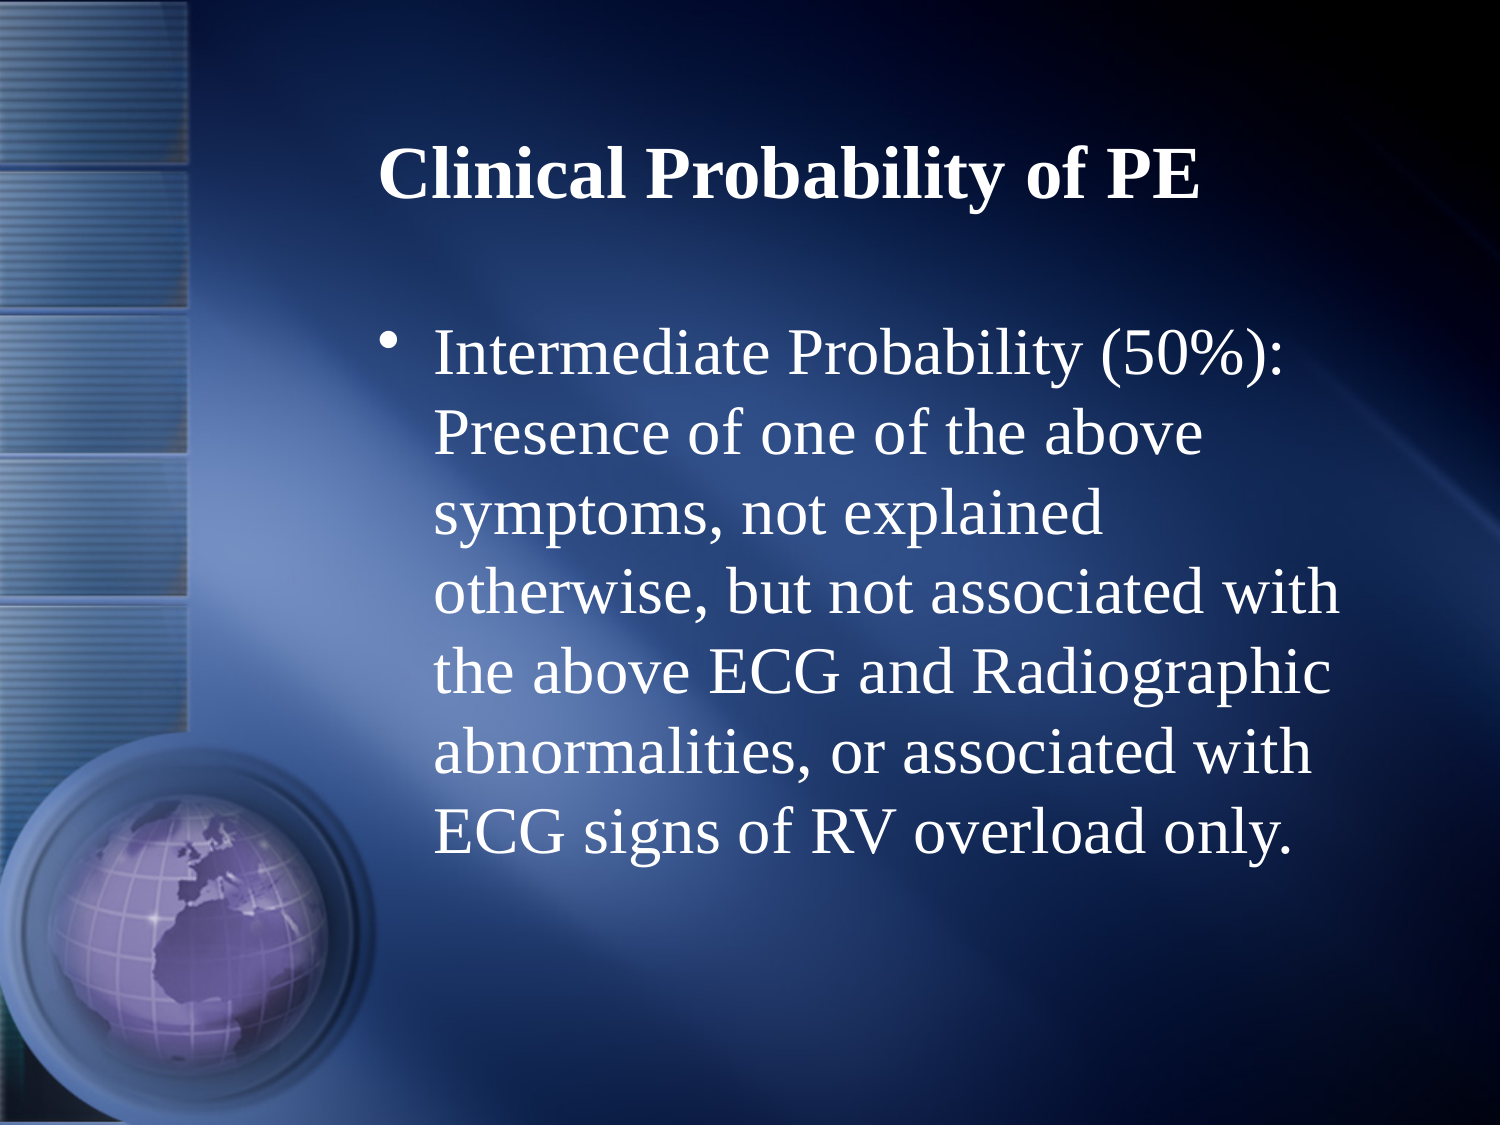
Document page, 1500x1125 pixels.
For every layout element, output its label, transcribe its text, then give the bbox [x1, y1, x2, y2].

list Intermediate Probability (50%): Presence of one of the above symptoms, not explained otherwise, but not associated with the above ECG and Radiographic abnormalities, or associated with ECG signs of RV overload only. [362, 299, 1401, 1001]
title Clinical Probability of PE [362, 74, 1401, 263]
picture [0, 0, 1500, 1125]
